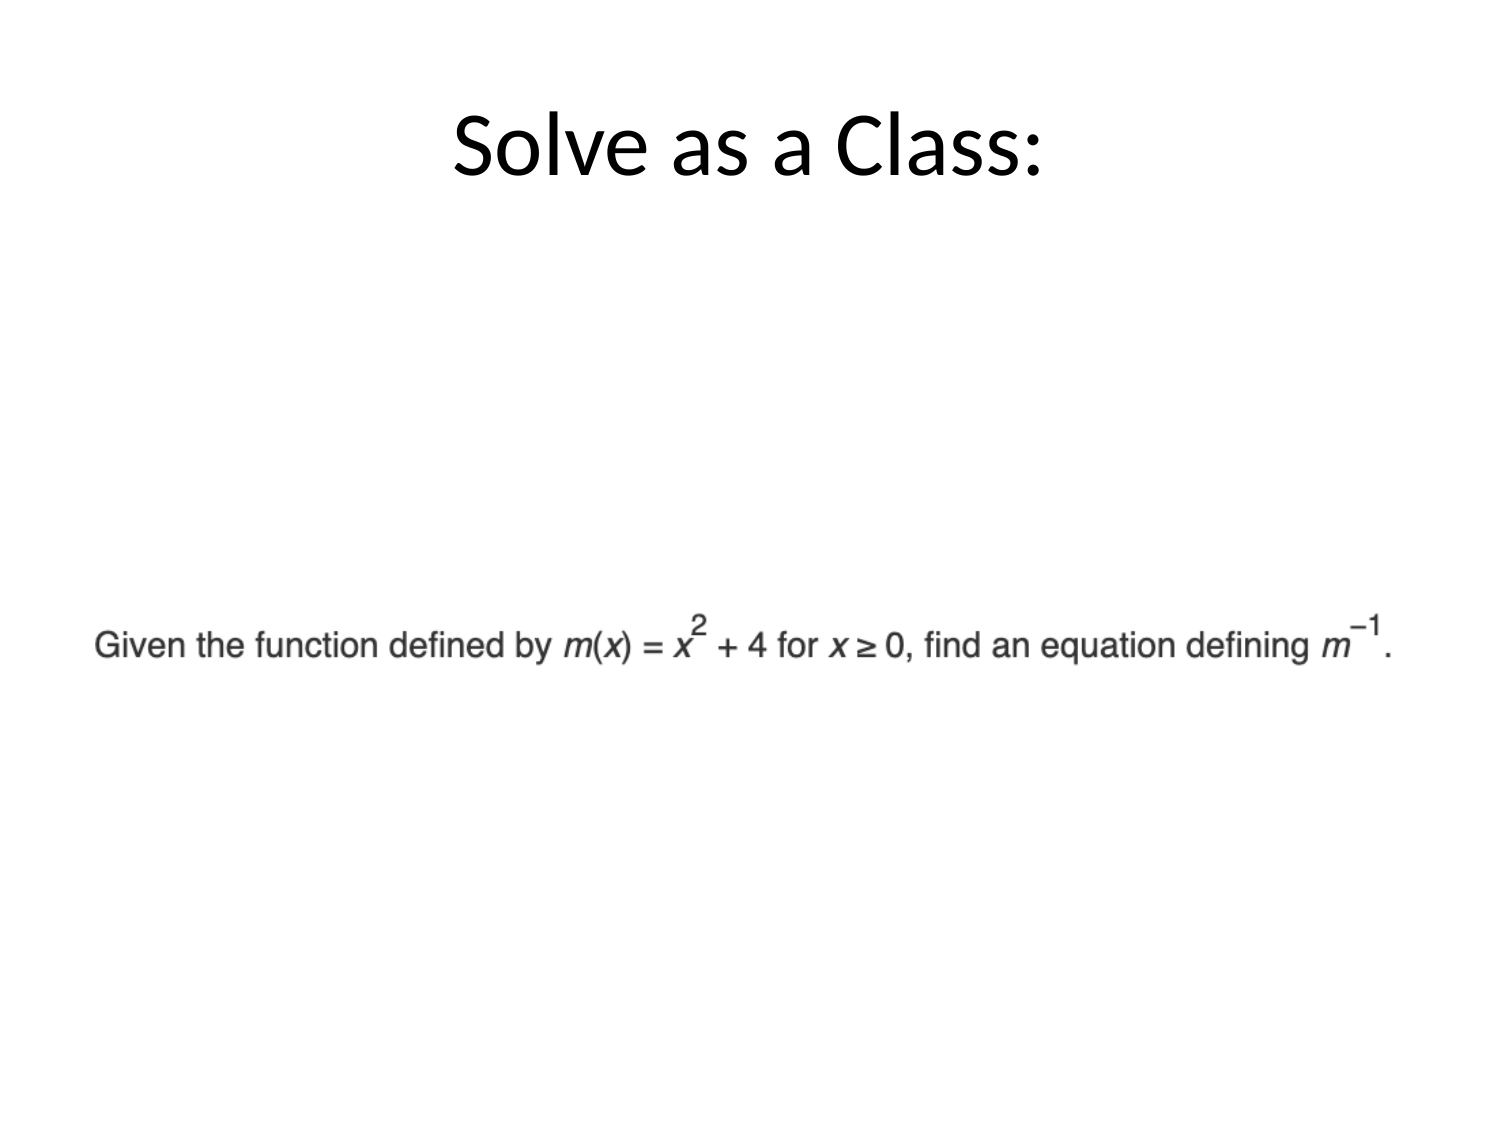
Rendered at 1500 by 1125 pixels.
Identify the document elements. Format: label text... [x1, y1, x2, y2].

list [74, 262, 1426, 1006]
title Solve as a Class: [75, 45, 1425, 233]
